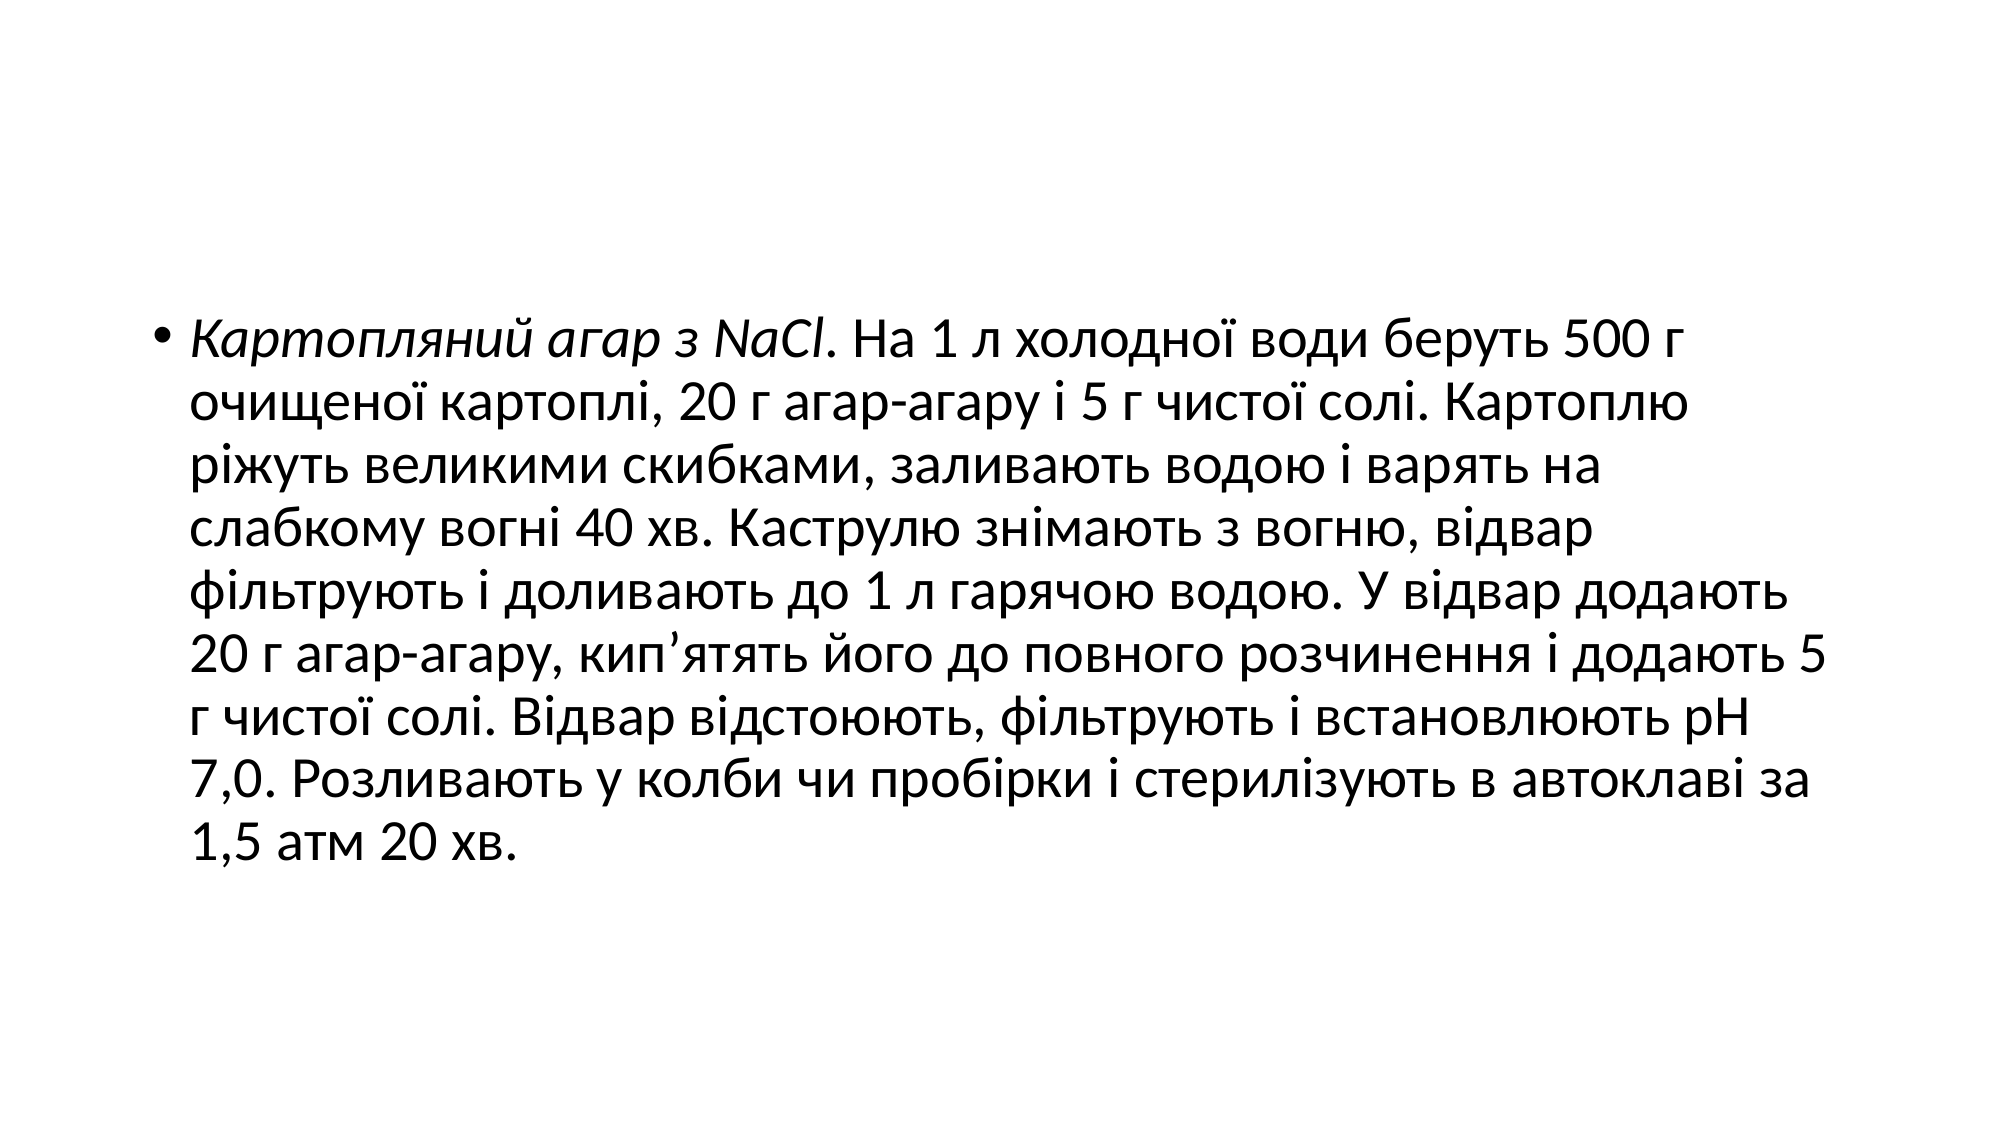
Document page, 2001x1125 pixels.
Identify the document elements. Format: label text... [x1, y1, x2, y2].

list Картопляний агар з NaCl. На 1 л холодної води беруть 500 г очищеної картоплі, 20 г агар-агару і 5 г чистої солі. Картоплю ріжуть великими скибками, заливають водою і варять на слабкому вогні 40 хв. Каструлю знімають з вогню, відвар фільтрують і доливають до 1 л гарячою водою. У відвар додають 20 г агар-агару, кип’ятять його до повного розчинення і додають 5 г чистої солі. Відвар відстоюють, фільтрують і встановлюють рН 7,0. Розливають у колби чи пробірки і стерилізують в автоклаві за 1,5 атм 20 хв. [137, 299, 1863, 1014]
